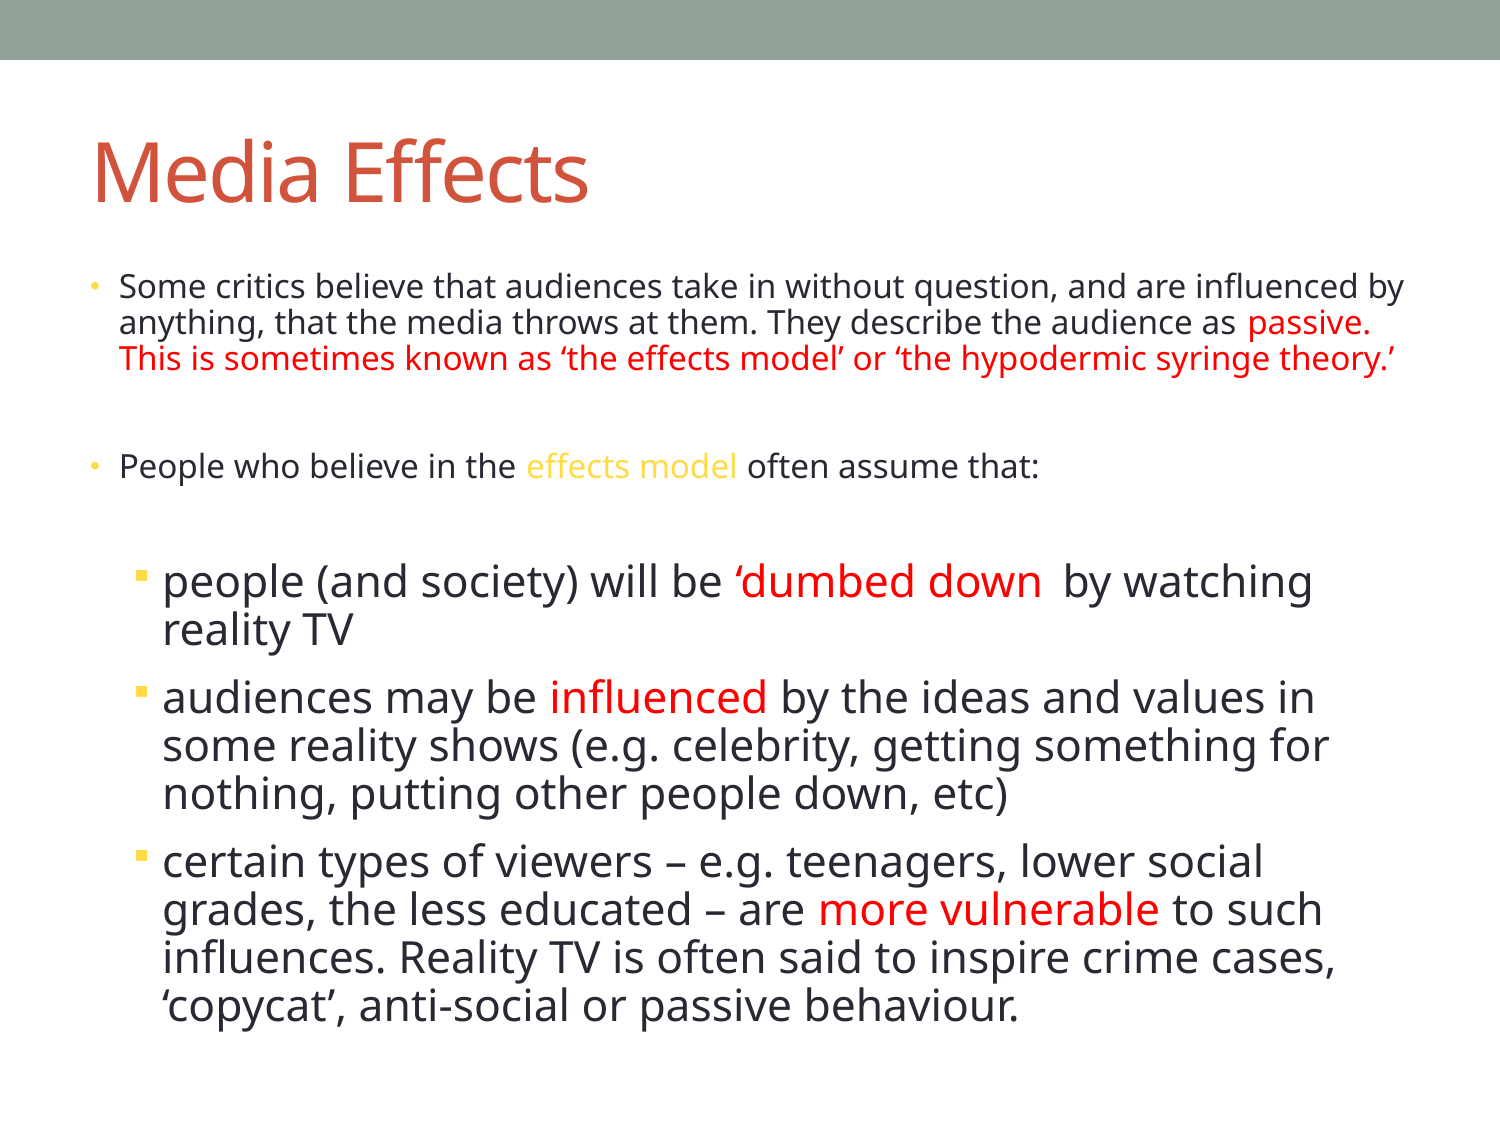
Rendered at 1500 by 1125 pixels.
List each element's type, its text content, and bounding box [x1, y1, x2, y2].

title Media Effects [75, 87, 1425, 250]
list Some critics believe that audiences take in without question, and are influenced by anything, that the media throws at them. They describe the audience as passive. This is sometimes known as ‘the effects model’ or ‘the hypodermic syringe theory.’ People who believe in the effects model often assume that: people (and society) will be ‘dumbed down’ by watching reality TV audiences may be influenced by the ideas and values in some reality shows (e.g. celebrity, getting something for nothing, putting other people down, etc) certain types of viewers – e.g. teenagers, lower social grades, the less educated – are more vulnerable to such influences. Reality TV is often said to inspire crime cases, ‘copycat’, anti-social or passive behaviour. [75, 262, 1425, 1063]
